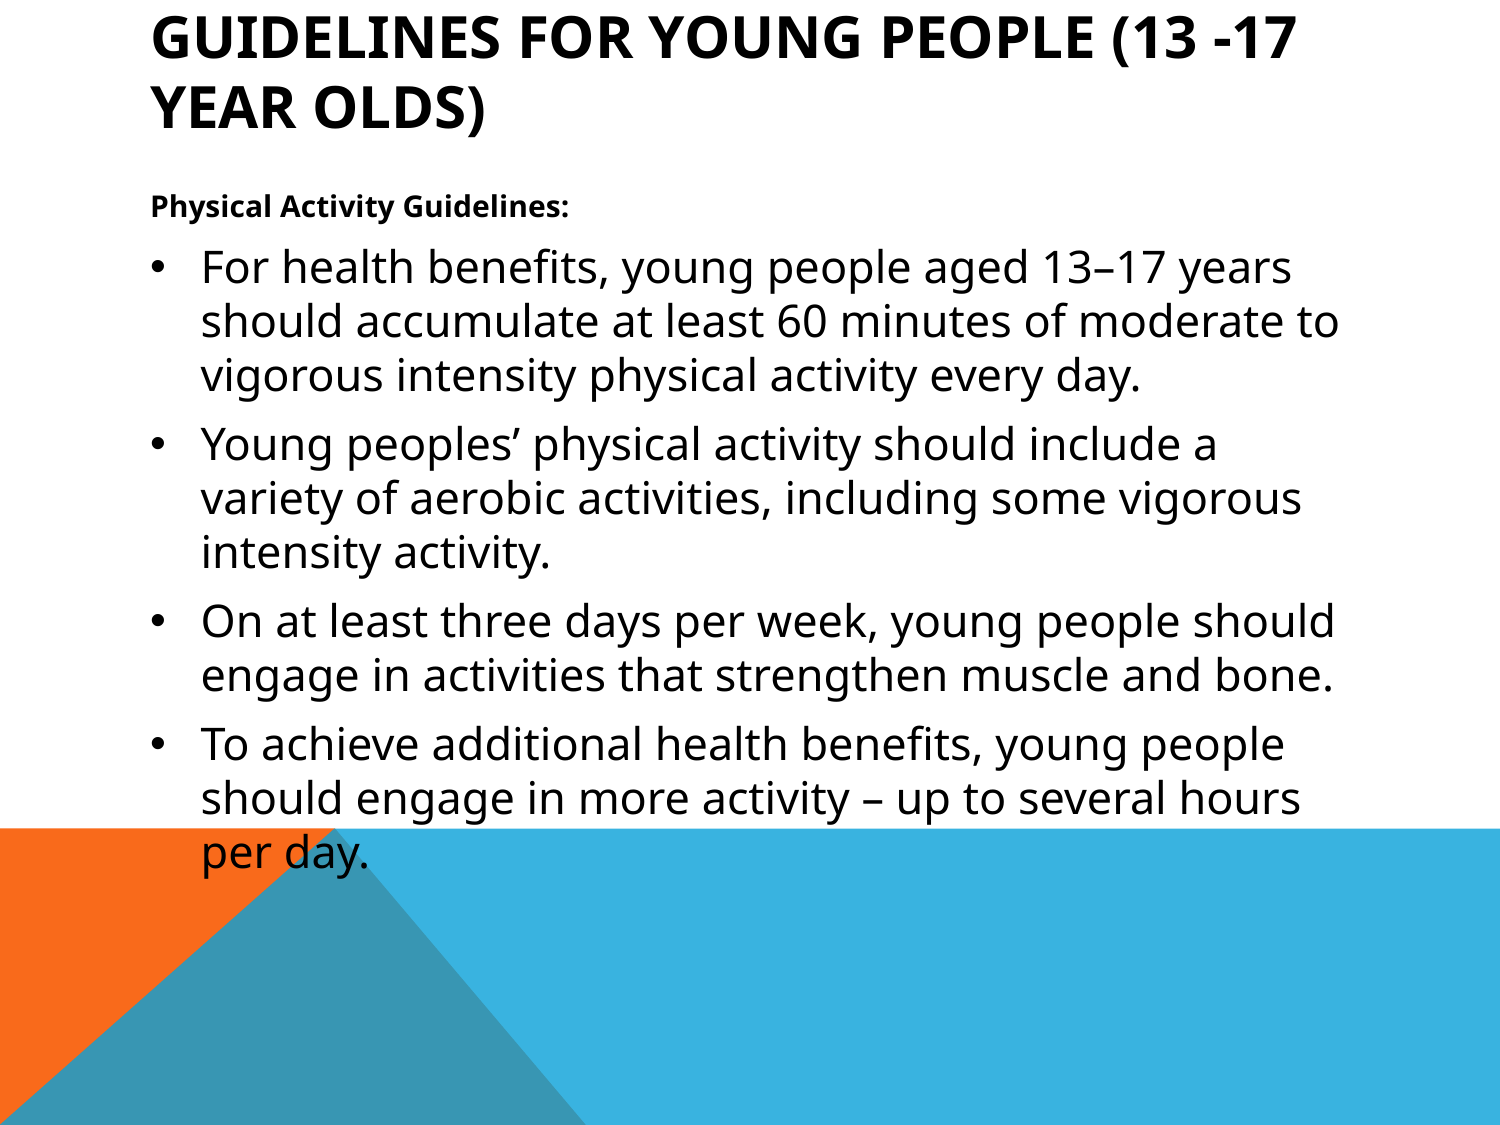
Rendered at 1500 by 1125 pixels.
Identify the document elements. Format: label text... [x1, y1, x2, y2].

title Guidelines for Young People (13 -17 year olds) [135, 60, 1369, 150]
list Physical Activity Guidelines: For health benefits, young people aged 13–17 years should accumulate at least 60 minutes of moderate to vigorous intensity physical activity every day. Young peoples’ physical activity should include a variety of aerobic activities, including some vigorous intensity activity. On at least three days per week, young people should engage in activities that strengthen muscle and bone. To achieve additional health benefits, young people should engage in more activity – up to several hours per day. [135, 180, 1369, 929]
